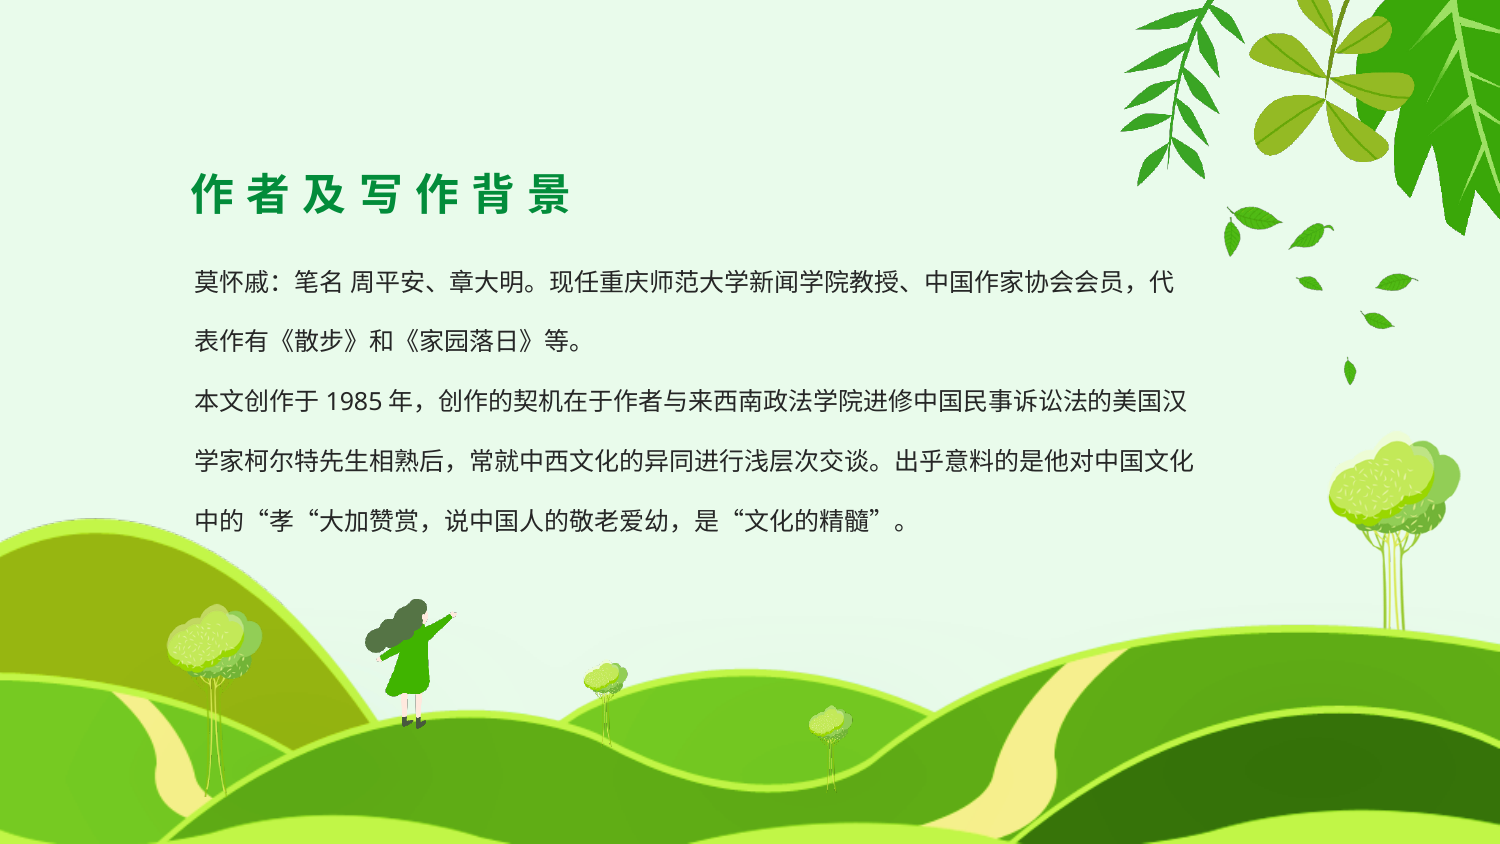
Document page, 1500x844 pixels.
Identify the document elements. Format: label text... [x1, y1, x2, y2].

text_box 作者及写作背景 [175, 159, 775, 227]
picture [1112, 0, 1500, 402]
text_box 莫怀戚：笔名 周平安、章大明。现任重庆师范大学新闻学院教授、中国作家协会会员，代表作有《散步》和《家园落日》等。 本文创作于1985年，创作的契机在于作者与来西南政法学院进修中国民事诉讼法的美国汉学家柯尔特先生相熟后，常就中西文化的异同进行浅层次交谈。出乎意料的是他对中国文化中的“孝“大加赞赏，说中国人的敬老爱幼，是“文化的精髓”。 [179, 228, 1213, 495]
picture [0, 430, 1500, 844]
